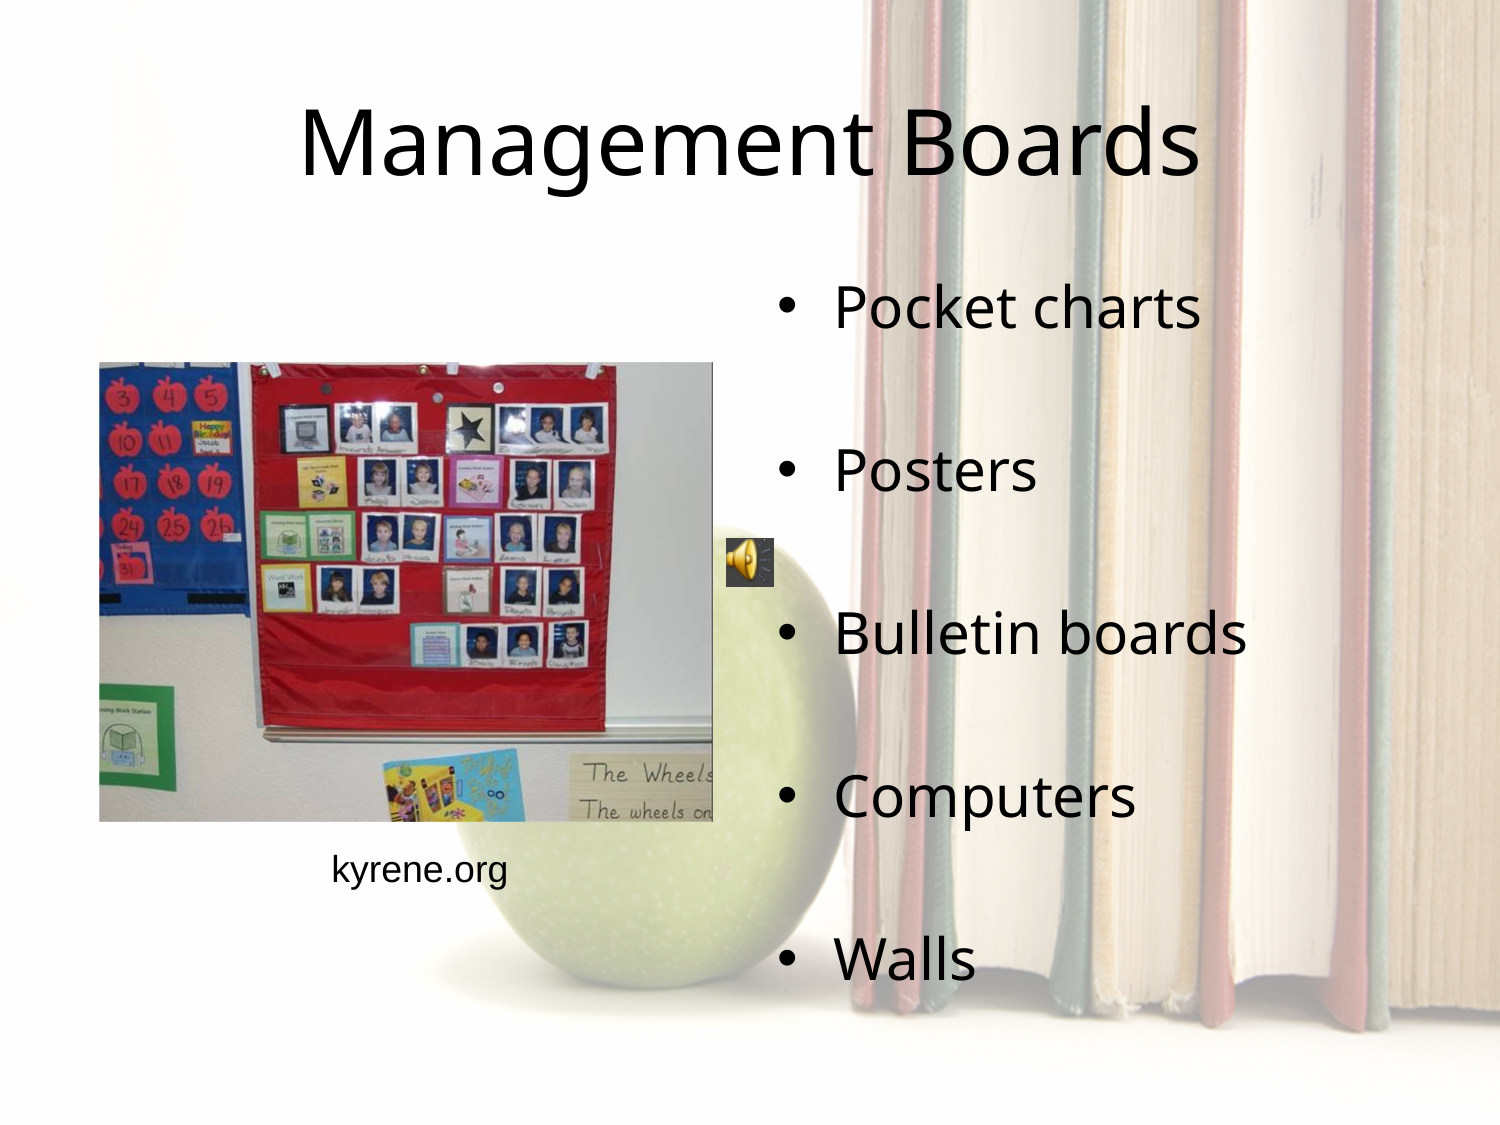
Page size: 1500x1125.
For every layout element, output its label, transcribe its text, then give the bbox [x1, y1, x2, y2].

title Management Boards [74, 44, 1426, 233]
picture [724, 537, 776, 588]
list Pocket charts Posters Bulletin boards Computers Walls [762, 262, 1426, 1006]
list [99, 362, 714, 822]
text_box kyrene.org [49, 837, 800, 898]
